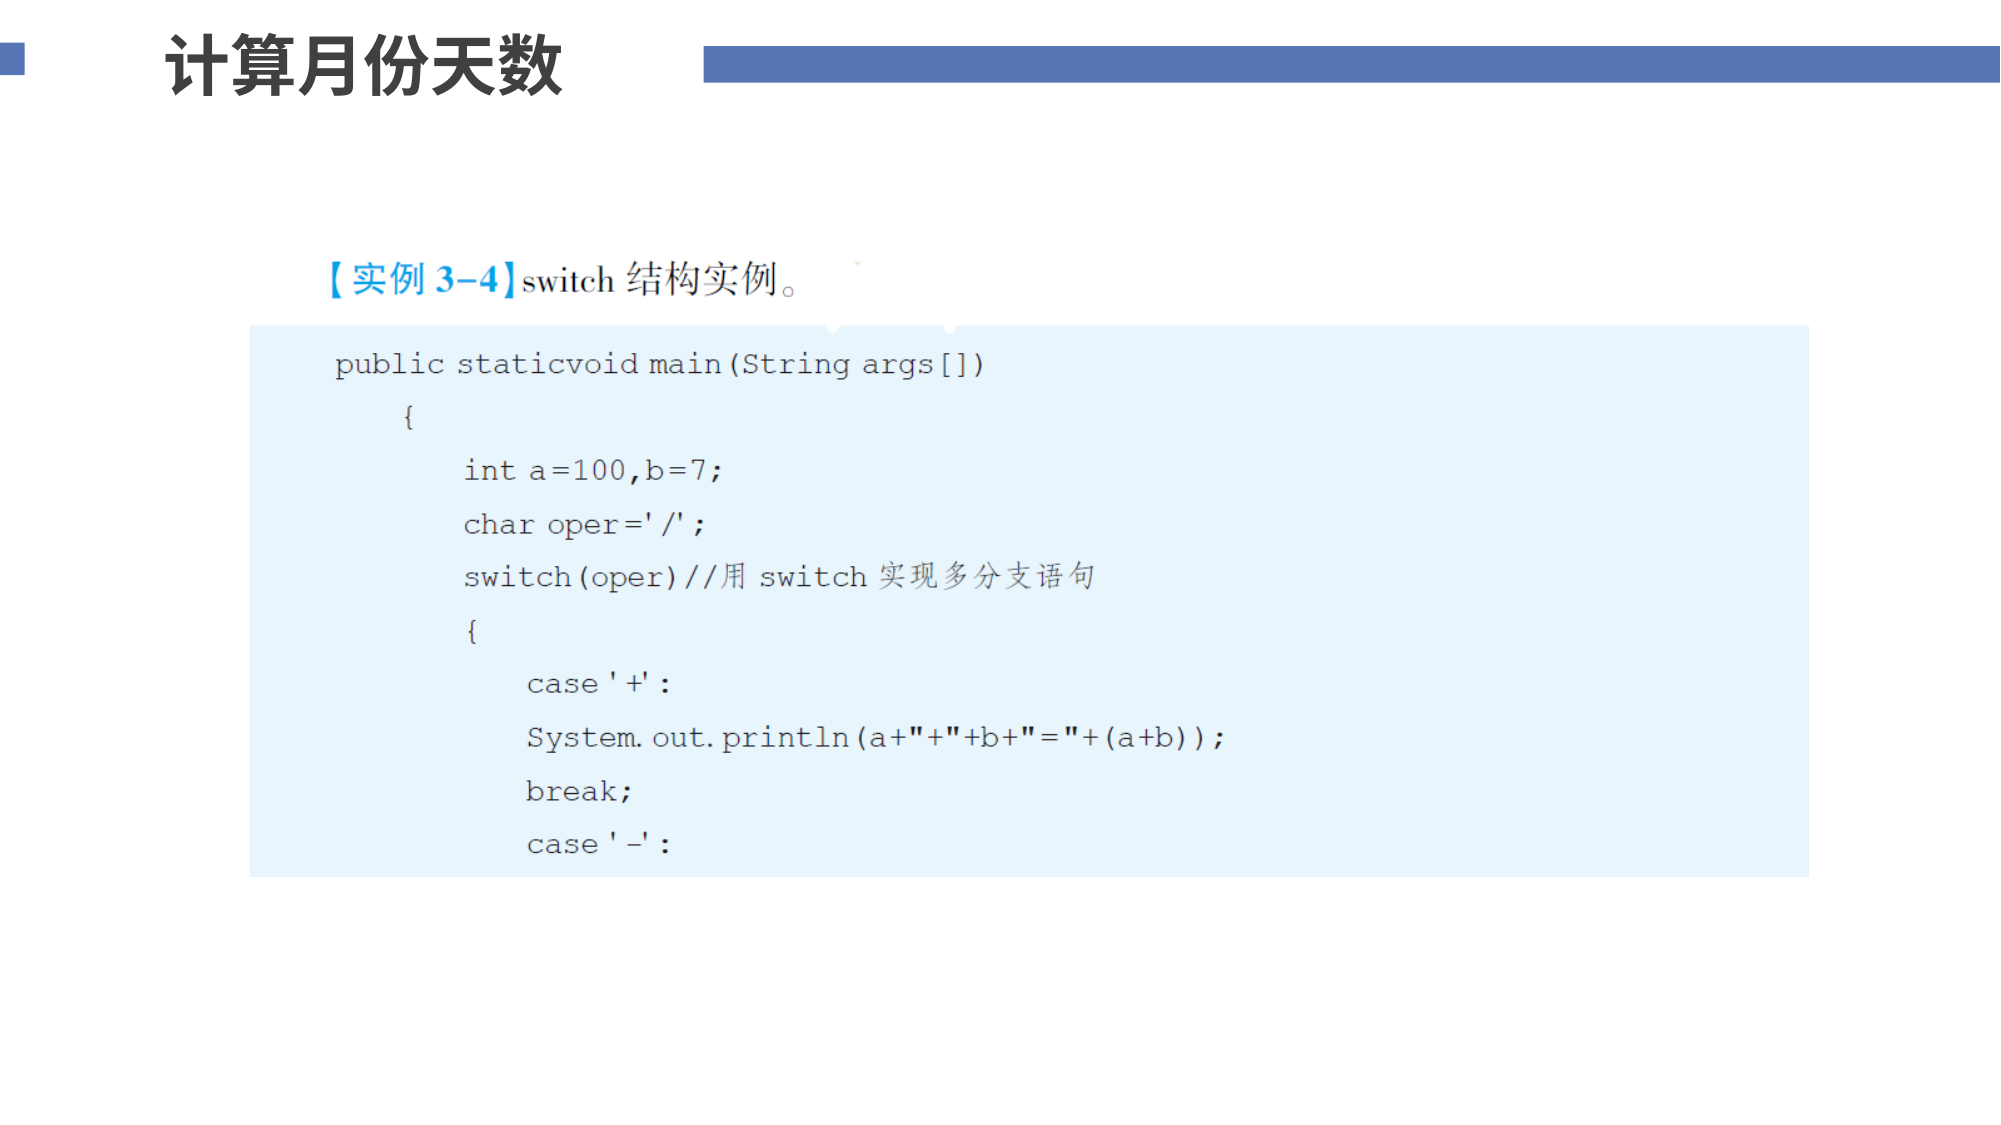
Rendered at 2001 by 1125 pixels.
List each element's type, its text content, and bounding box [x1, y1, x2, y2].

text_box [0, 41, 26, 76]
text_box 计算月份天数 [163, 23, 565, 104]
text_box [702, 45, 2000, 84]
picture [240, 248, 1809, 877]
